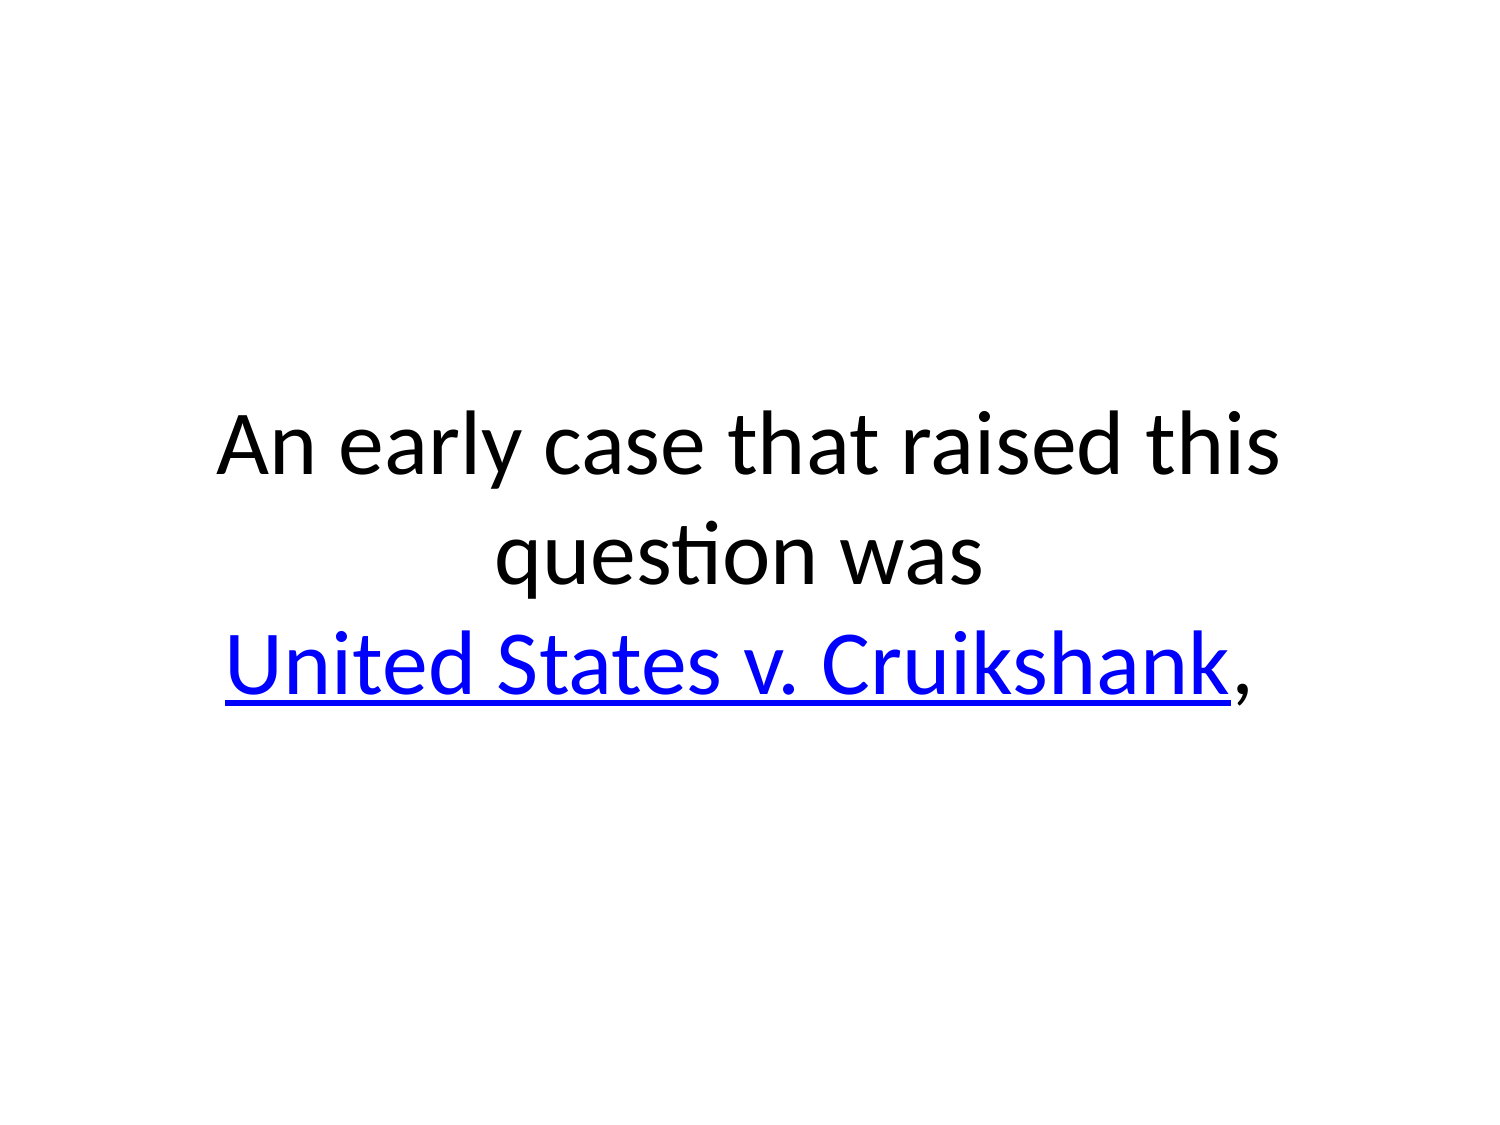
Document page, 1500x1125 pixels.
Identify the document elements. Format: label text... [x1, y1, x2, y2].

title An early case that raised this question was United States v. Cruikshank, [74, 44, 1426, 1051]
